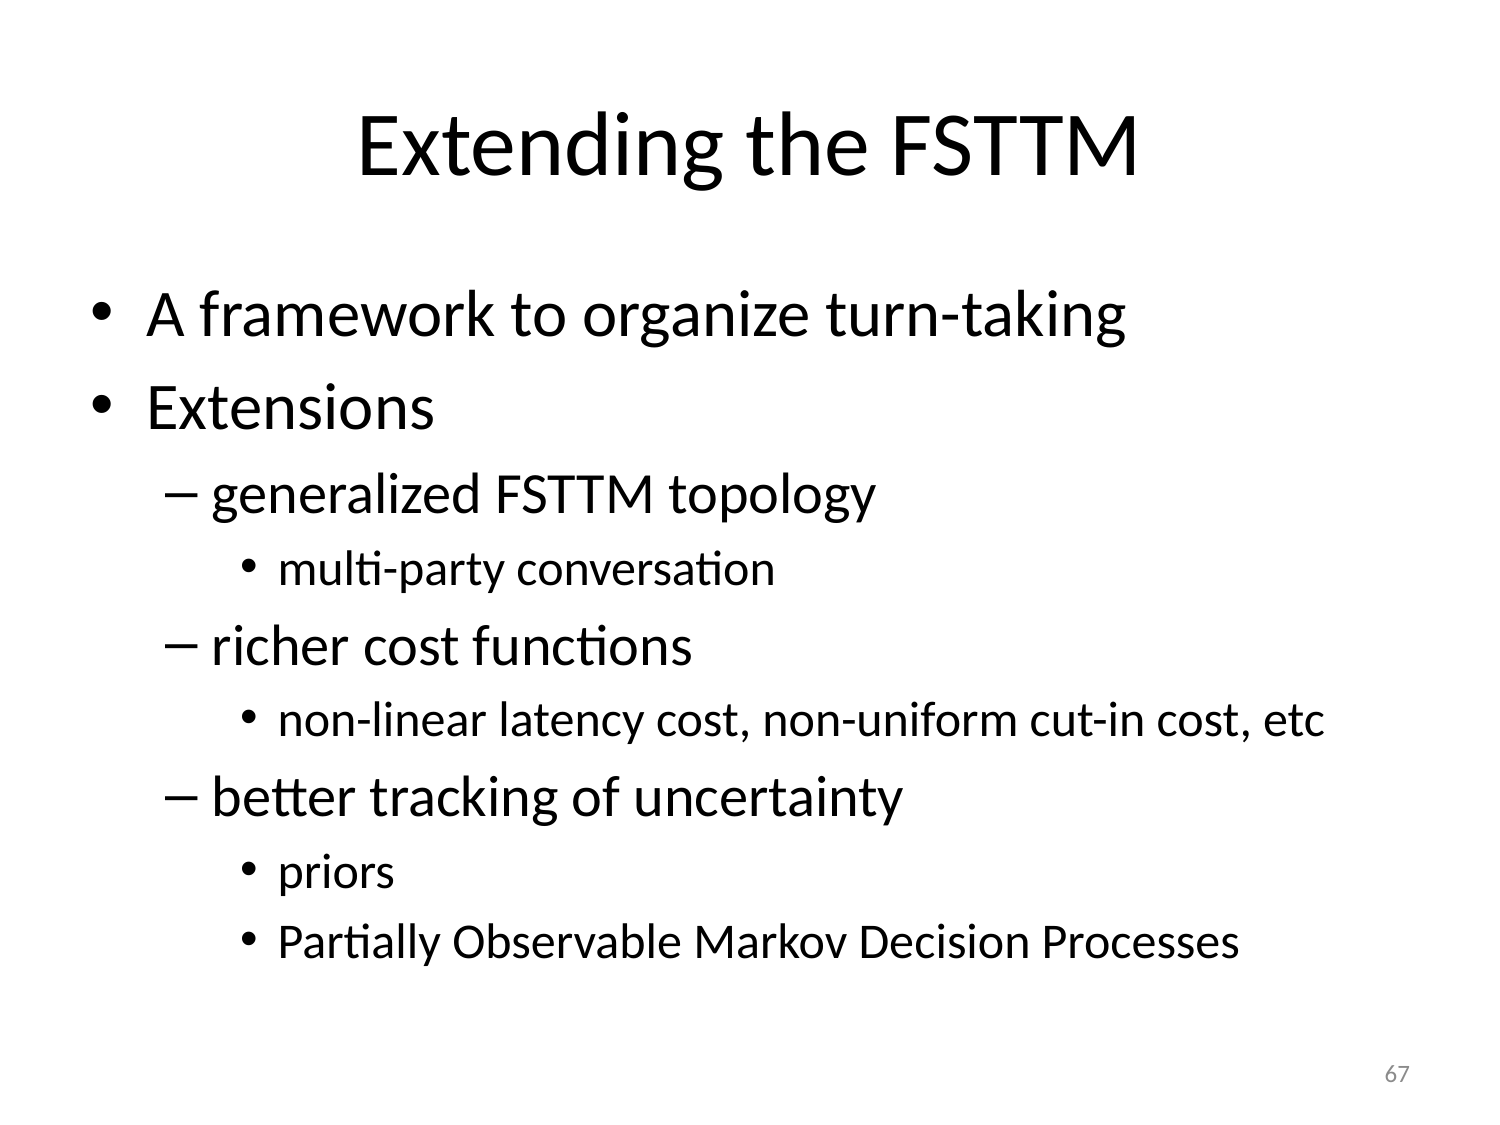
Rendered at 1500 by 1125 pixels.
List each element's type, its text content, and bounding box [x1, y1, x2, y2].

slide_number 67 [1074, 1042, 1425, 1103]
title Extending the FSTTM [75, 45, 1425, 233]
list A framework to organize turn-taking Extensions generalized FSTTM topology multi-party conversation richer cost functions non-linear latency cost, non-uniform cut-in cost, etc better tracking of uncertainty priors Partially Observable Markov Decision Processes [75, 262, 1461, 1005]
